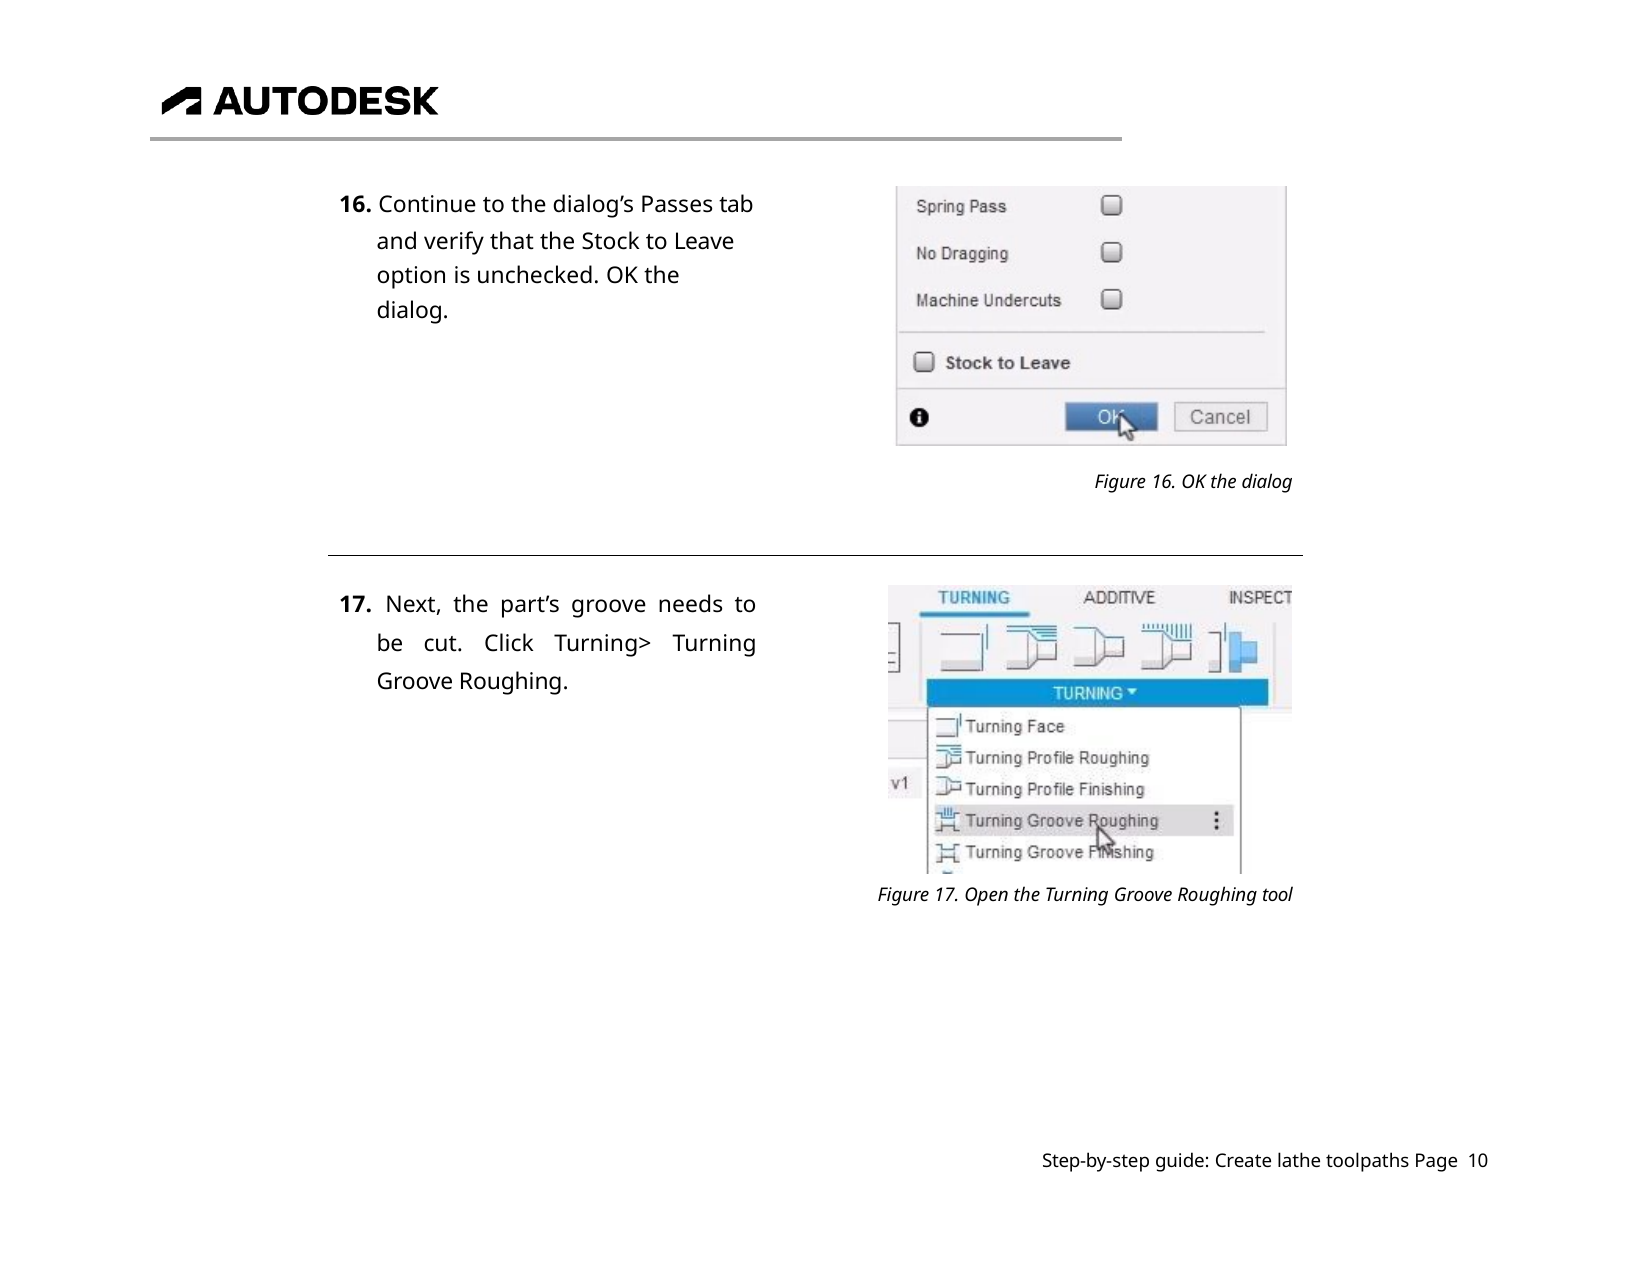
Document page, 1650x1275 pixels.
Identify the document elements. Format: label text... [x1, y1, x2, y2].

slide_number Step-by-step guide: Create lathe toolpaths Page 20 [1040, 1145, 1509, 1275]
table_cell 17. Next, the part’s groove needs to be cut. Click Turning> Turning Groove Roughing. [328, 556, 804, 919]
picture [888, 585, 1292, 874]
table_cell Figure 17. Open the Turning Groove Roughing tool [804, 556, 1303, 919]
picture [161, 86, 439, 115]
table_header 16. Continue to the dialog’s Passes tab and verify that the Stock to Leave option is unchecked. OK the dialog. [328, 187, 804, 555]
picture [893, 186, 1288, 447]
table_header Figure 16. OK the dialog [804, 187, 1303, 555]
